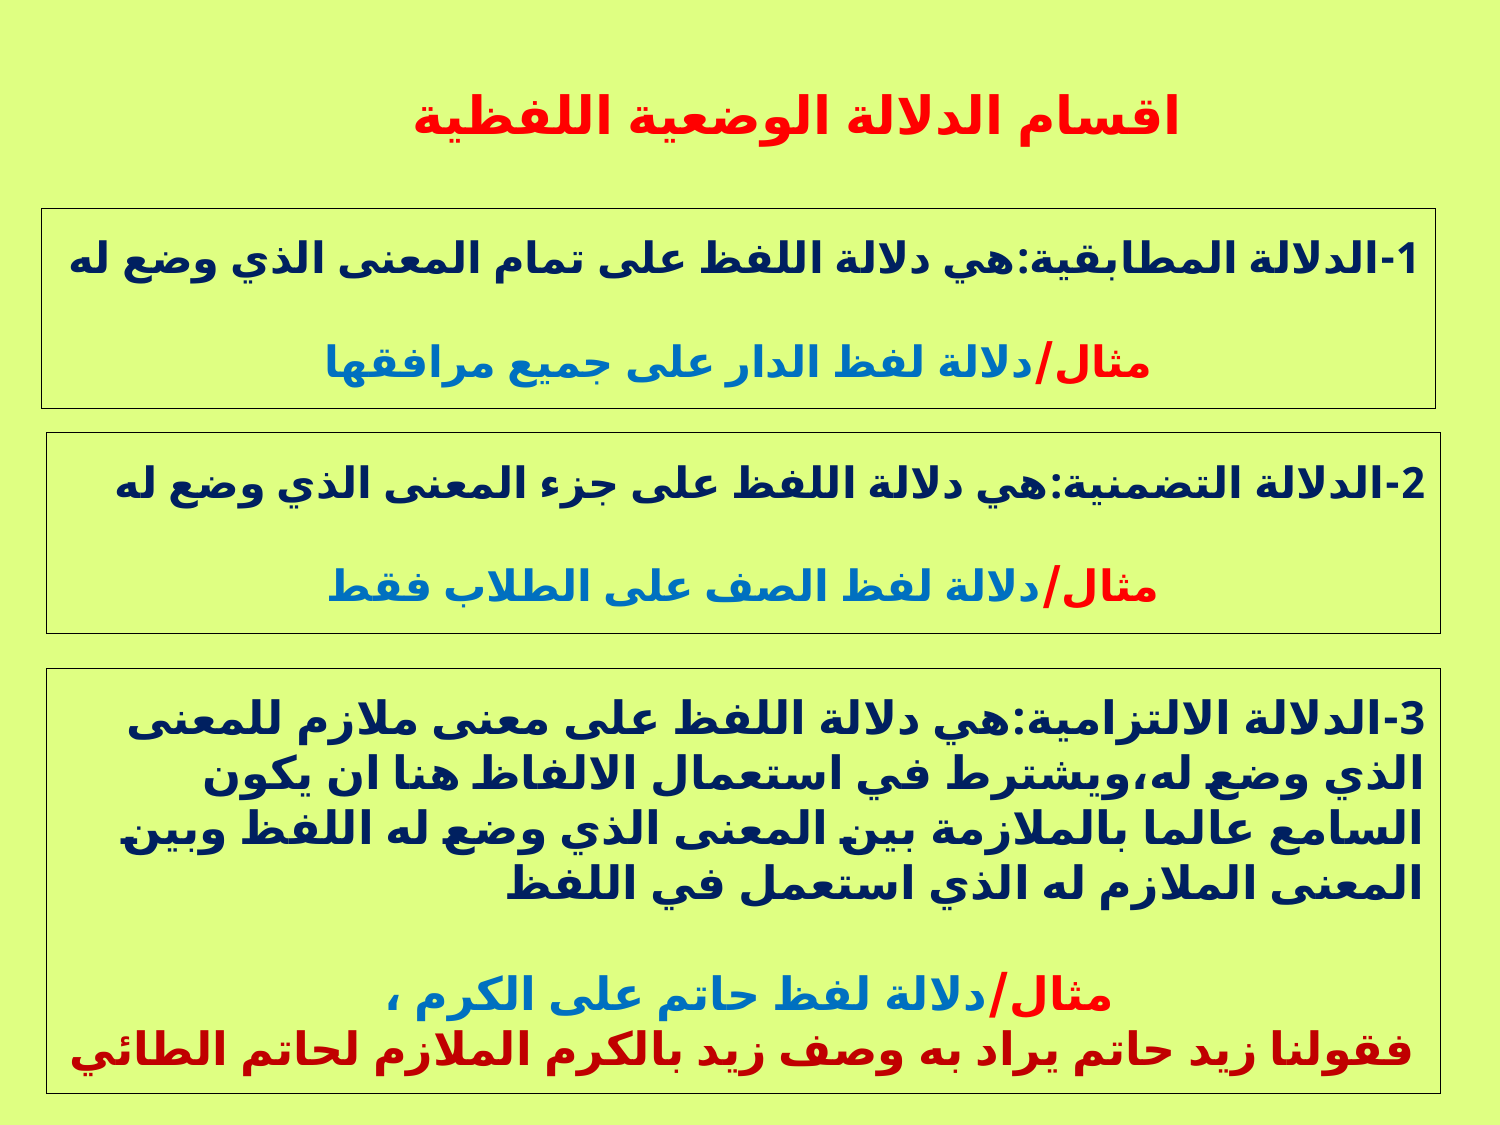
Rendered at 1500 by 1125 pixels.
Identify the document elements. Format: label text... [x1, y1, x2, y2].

text_box 3-الدلالة الالتزامية:هي دلالة اللفظ على معنى ملازم للمعنى الذي وضع له،ويشترط في استعمال الالفاظ هنا ان يكون السامع عالما بالملازمة بين المعنى الذي وضع له اللفظ وبين المعنى الملازم له الذي استعمل في اللفظ مثال/دلالة لفظ حاتم على الكرم ، فقولنا زيد حاتم يراد به وصف زيد بالكرم الملازم لحاتم الطائي [46, 668, 1441, 1094]
text_box 2-الدلالة التضمنية:هي دلالة اللفظ على جزء المعنى الذي وضع له مثال/دلالة لفظ الصف على الطلاب فقط [46, 432, 1441, 634]
text_box اقسام الدلالة الوضعية اللفظية [395, 42, 1199, 185]
text_box 1-الدلالة المطابقية:هي دلالة اللفظ على تمام المعنى الذي وضع له مثال/دلالة لفظ الدار على جميع مرافقها [41, 208, 1436, 409]
